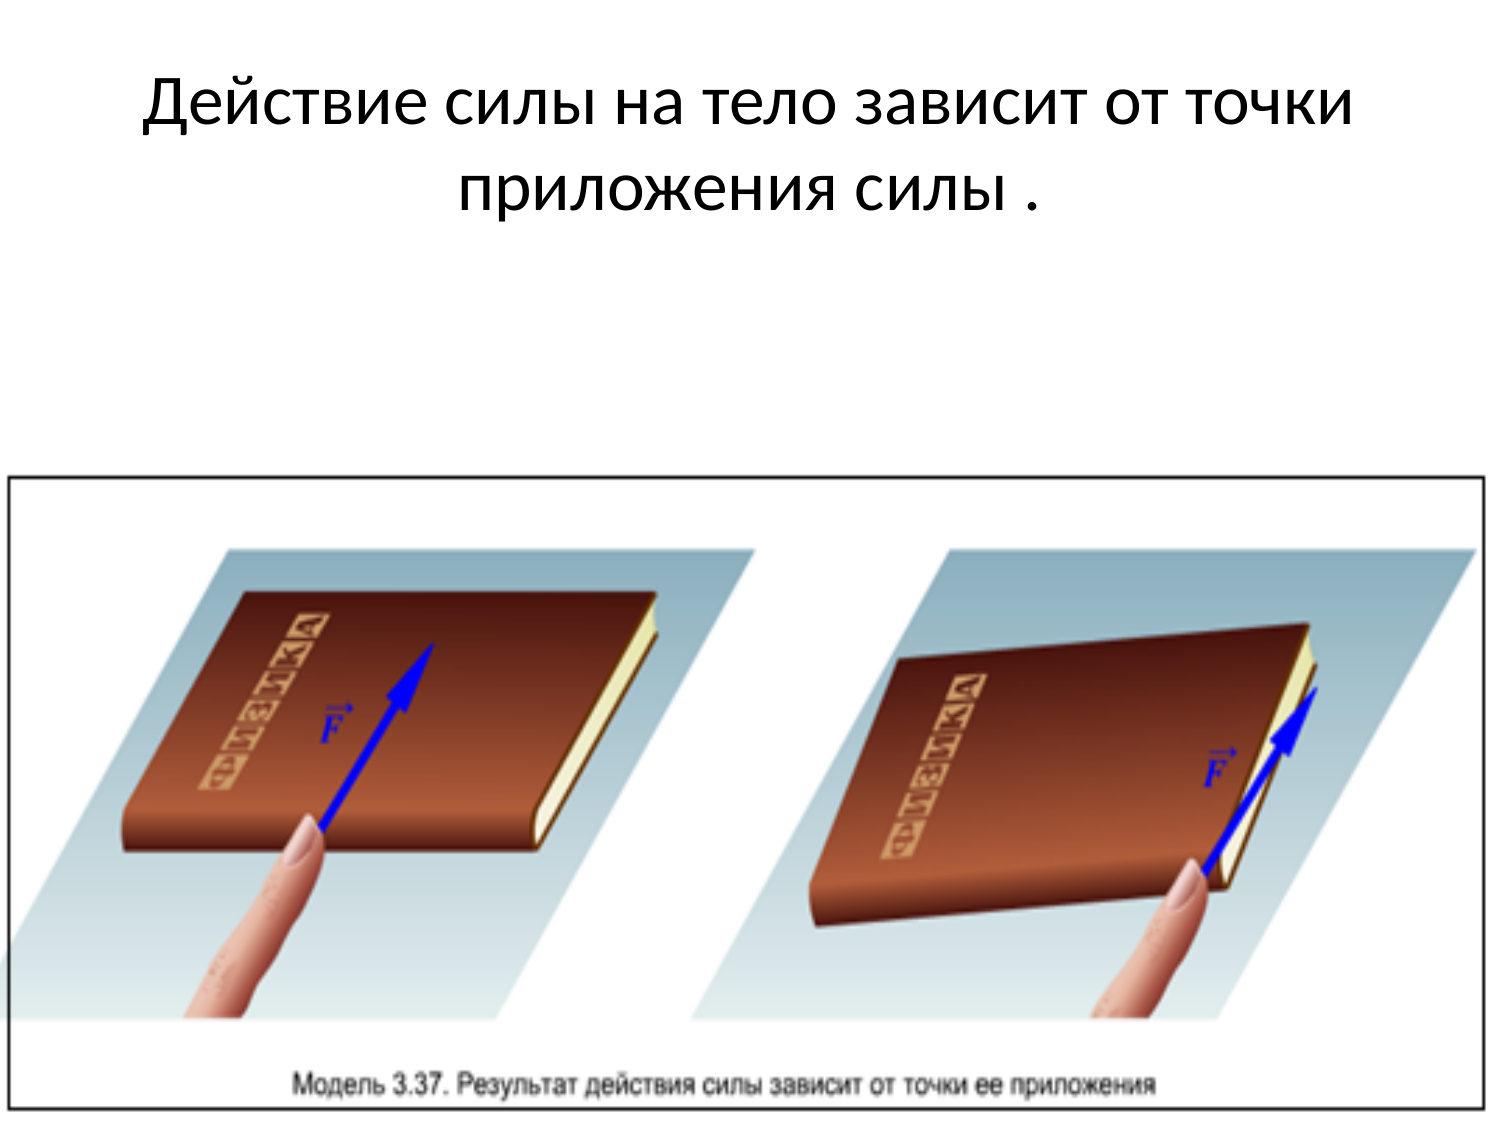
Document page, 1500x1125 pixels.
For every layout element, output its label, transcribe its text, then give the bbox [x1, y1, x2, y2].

picture [0, 467, 1500, 1125]
title Действие силы на тело зависит от точки приложения силы . [74, 44, 1426, 233]
